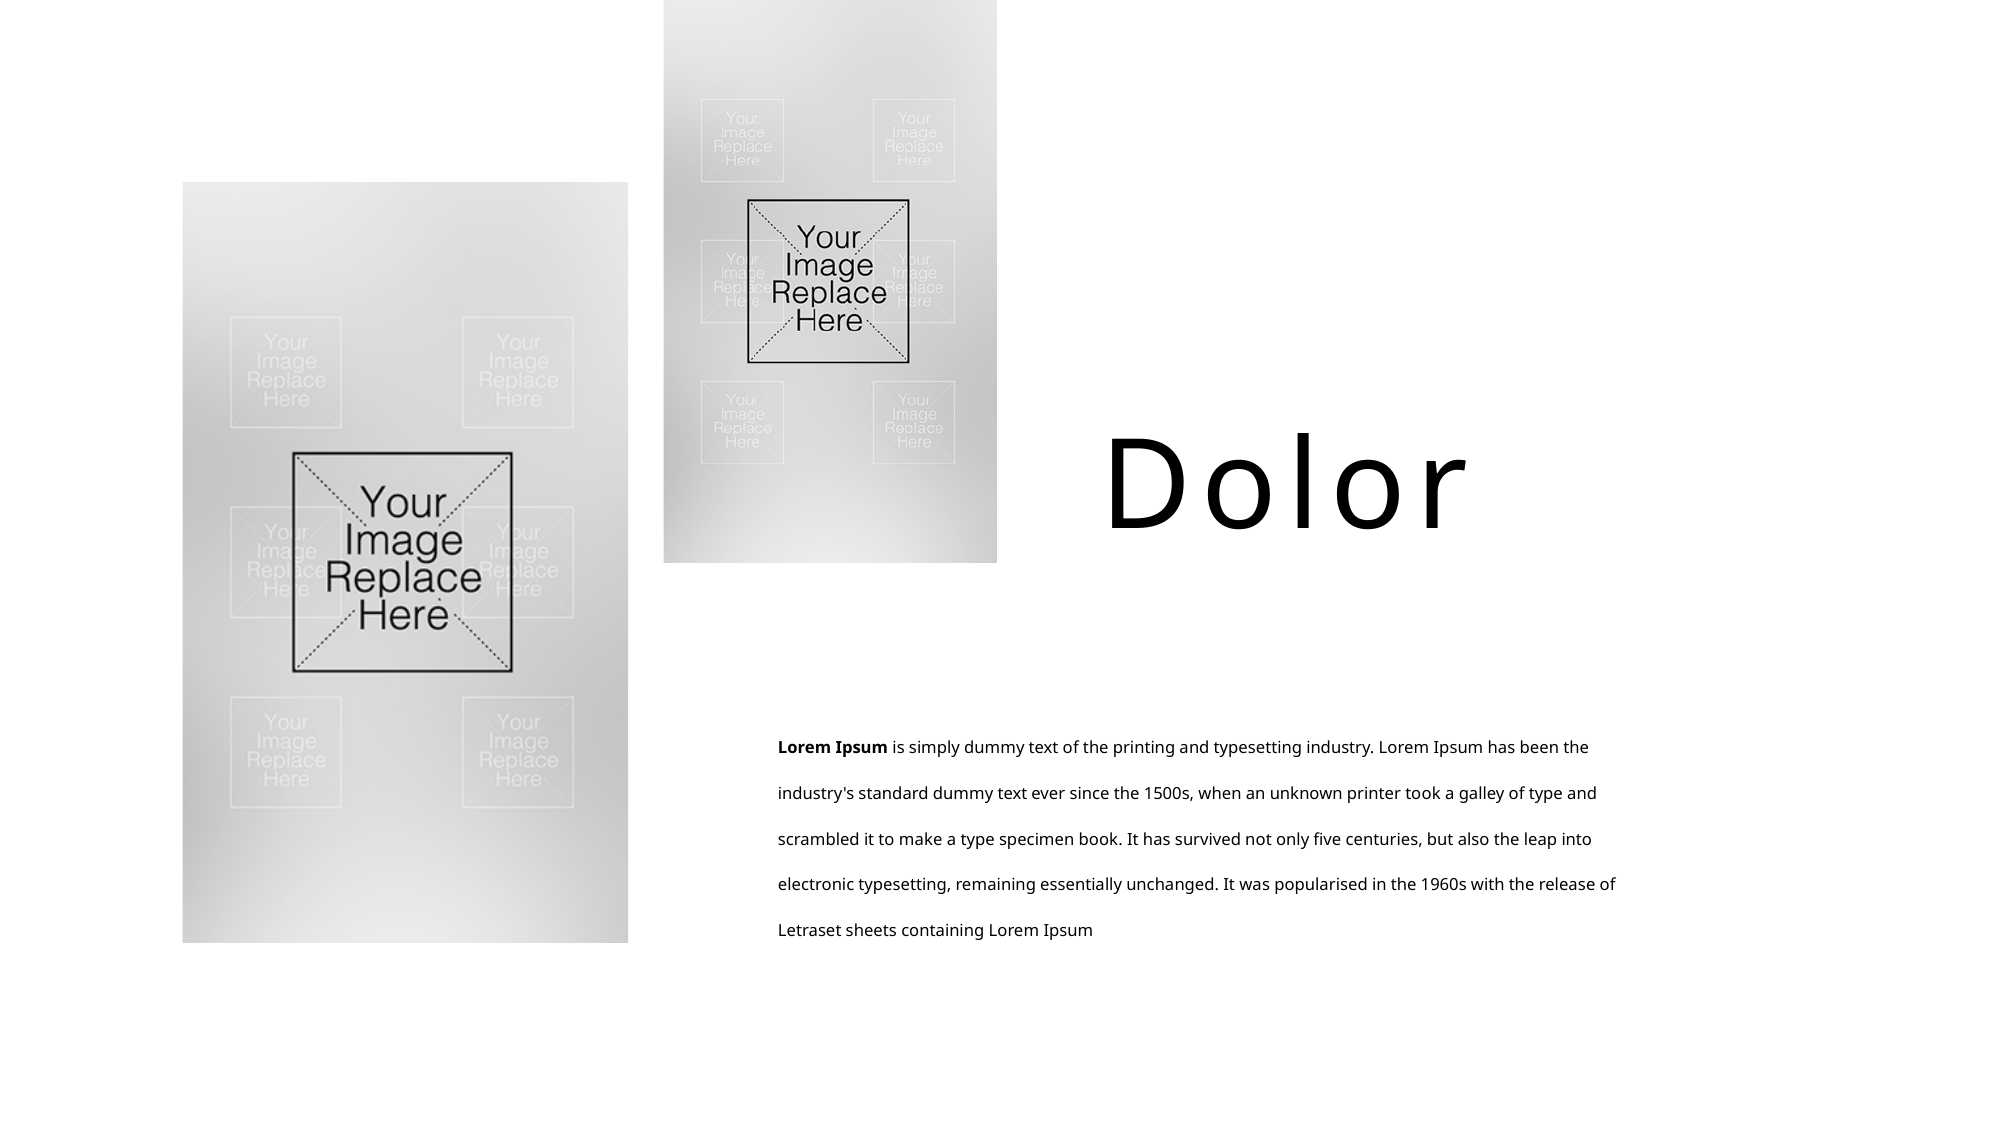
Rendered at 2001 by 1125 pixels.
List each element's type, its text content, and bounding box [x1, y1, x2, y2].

picture [663, 0, 998, 563]
text_box Lorem Ipsum is simply dummy text of the printing and typesetting industry. Lorem Ipsum has been the industry's standard dummy text ever since the 1500s, when an unknown printer took a galley of type and scrambled it to make a type specimen book. It has survived not only five centuries, but also the leap into electronic typesetting, remaining essentially unchanged. It was popularised in the 1960s with the release of Letraset sheets containing Lorem Ipsum [763, 703, 1675, 948]
text_box Dolor [1085, 395, 1706, 561]
picture [182, 182, 629, 943]
